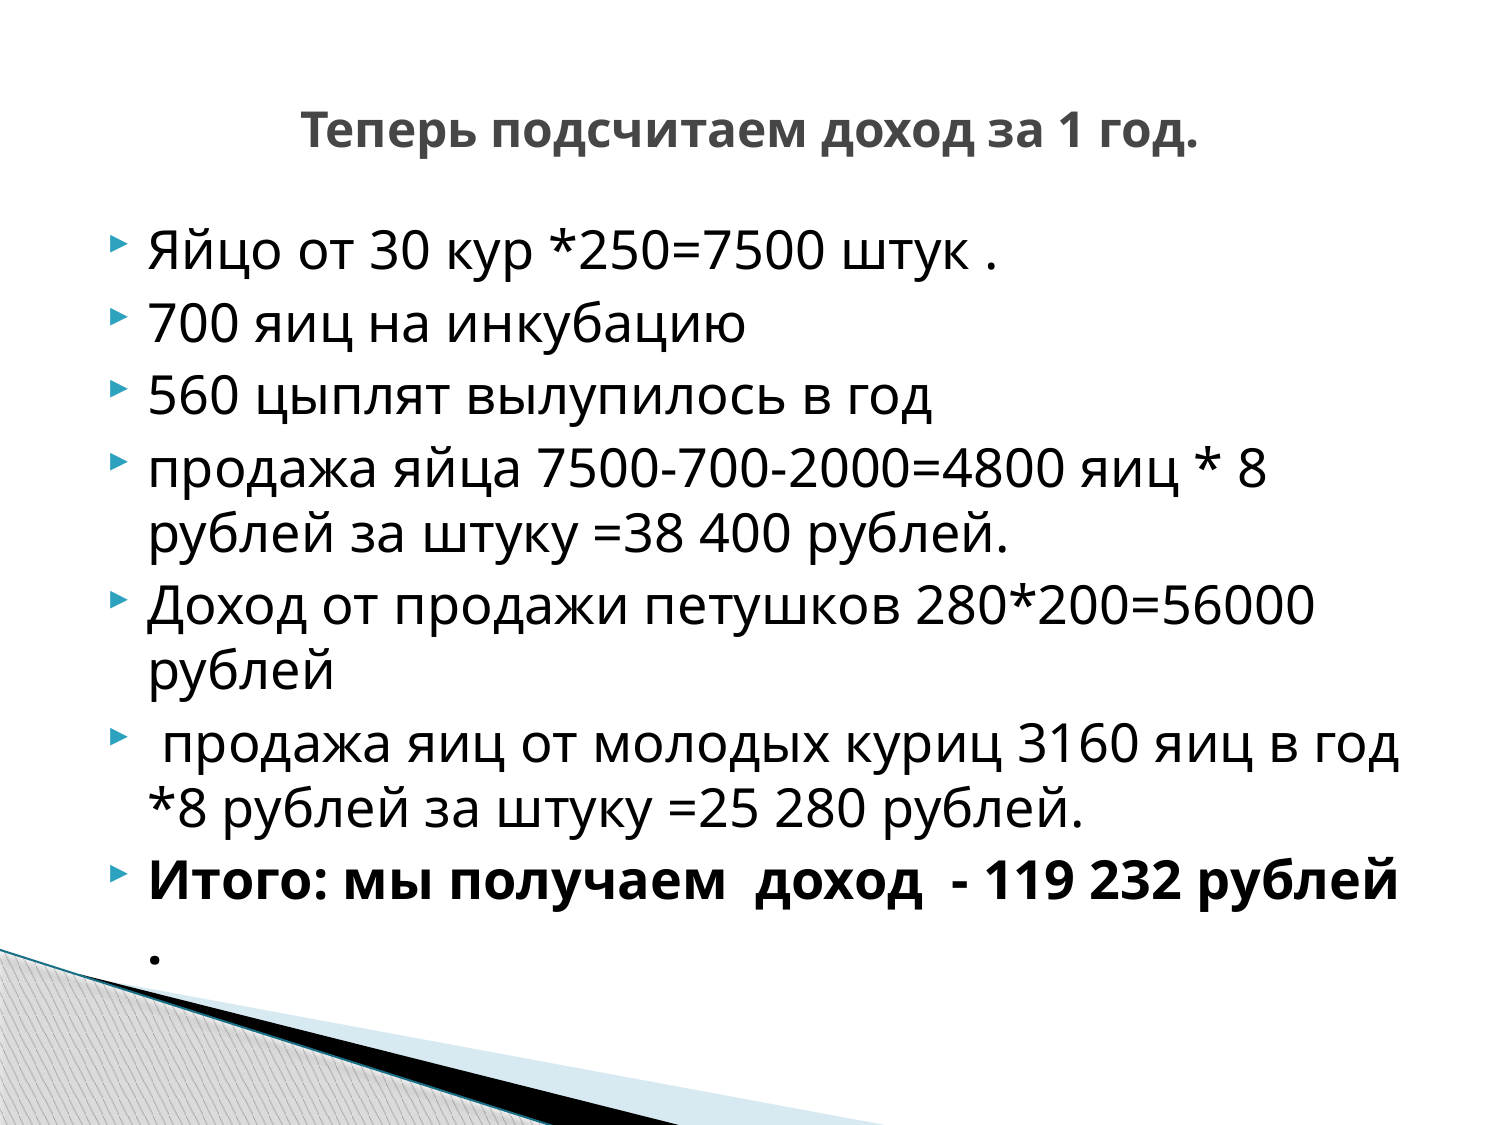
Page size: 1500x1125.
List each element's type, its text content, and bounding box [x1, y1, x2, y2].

title Теперь подсчитаем доход за 1 год. [75, 90, 1425, 233]
list Яйцо от 30 кур *250=7500 штук . 700 яиц на инкубацию 560 цыплят вылупилось в год продажа яйца 7500-700-2000=4800 яиц * 8 рублей за штуку =38 400 рублей. Доход от продажи петушков 280*200=56000 рублей продажа яиц от молодых куриц 3160 яиц в год *8 рублей за штуку =25 280 рублей. Итого: мы получаем доход - 119 232 рублей . [75, 233, 1425, 986]
